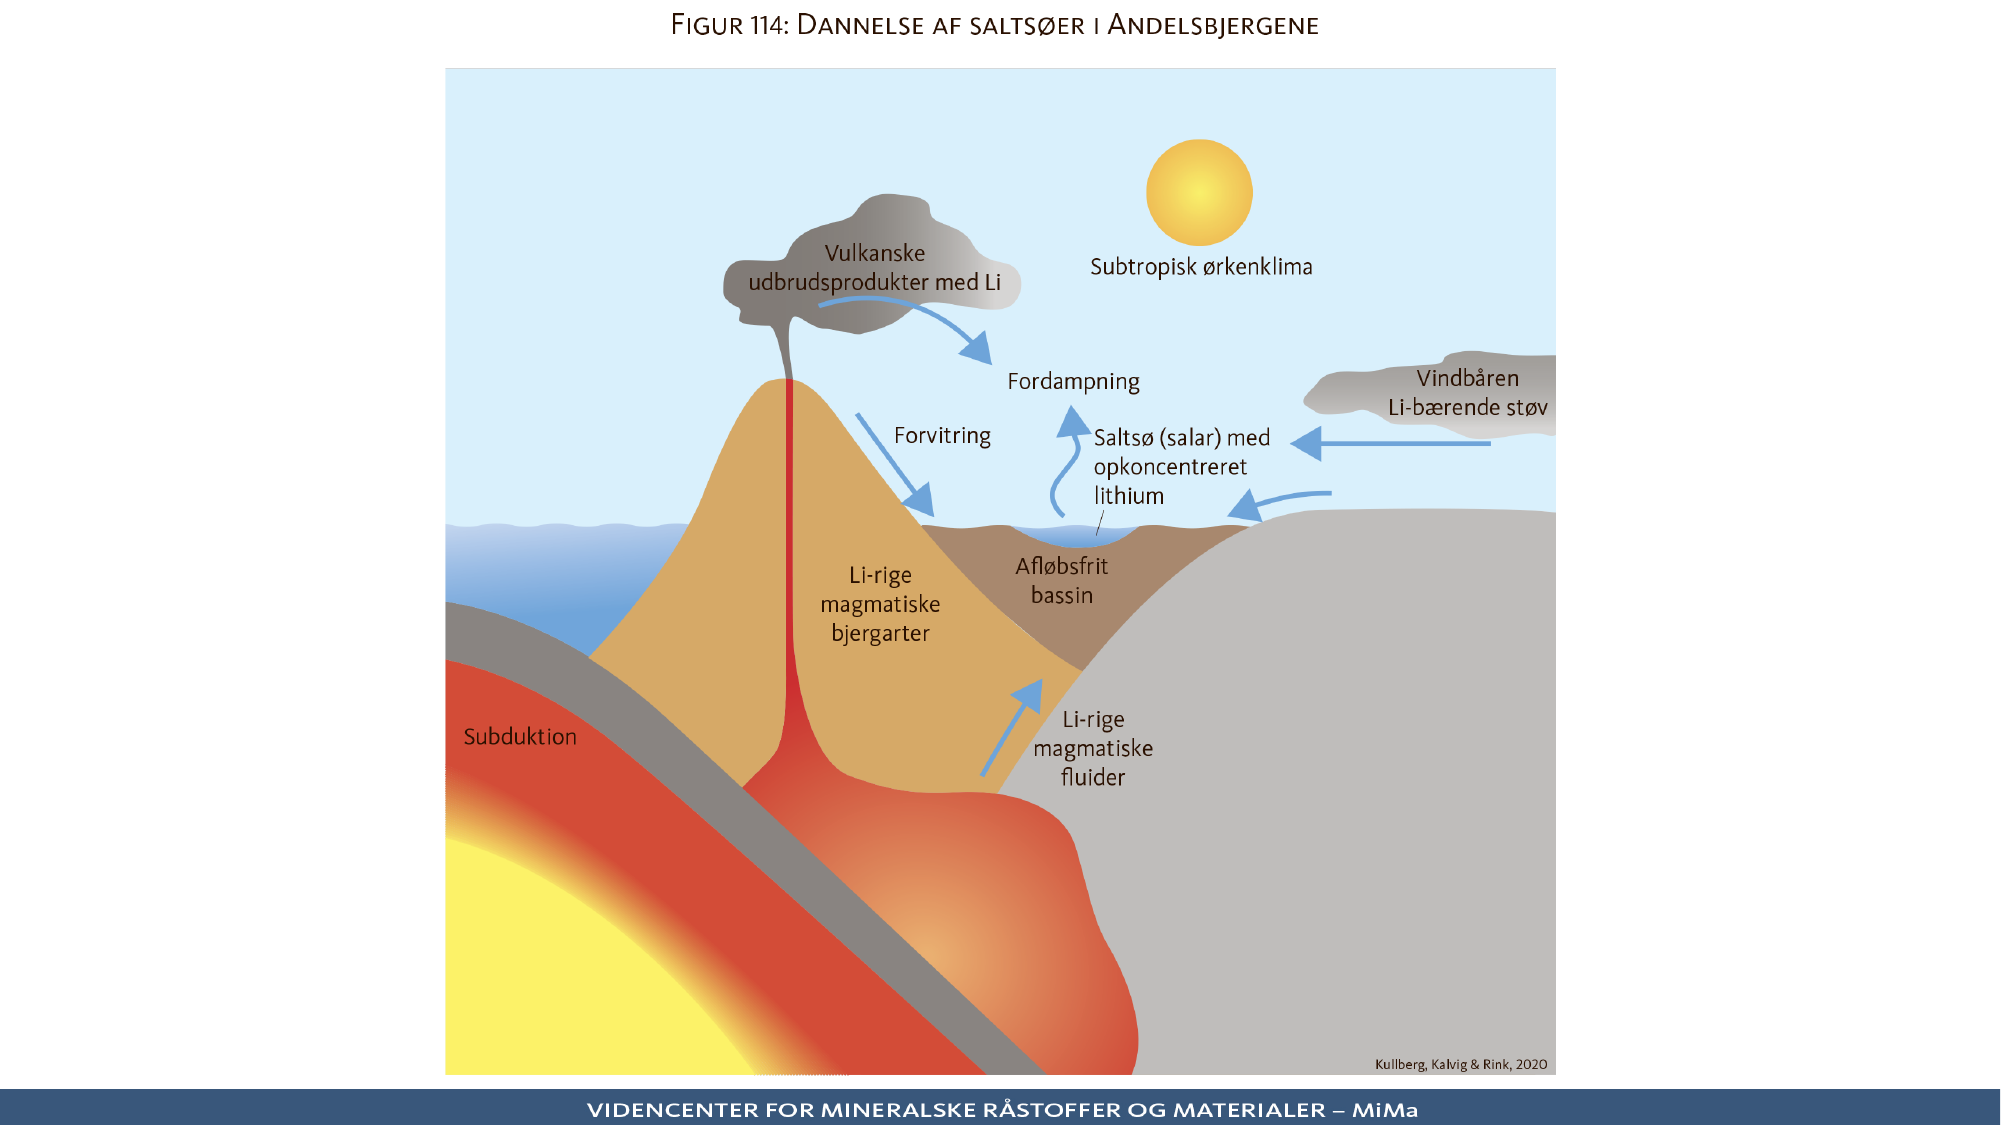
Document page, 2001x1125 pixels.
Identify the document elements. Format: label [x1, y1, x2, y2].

picture [443, 0, 1557, 1087]
picture [0, 1089, 2001, 1125]
